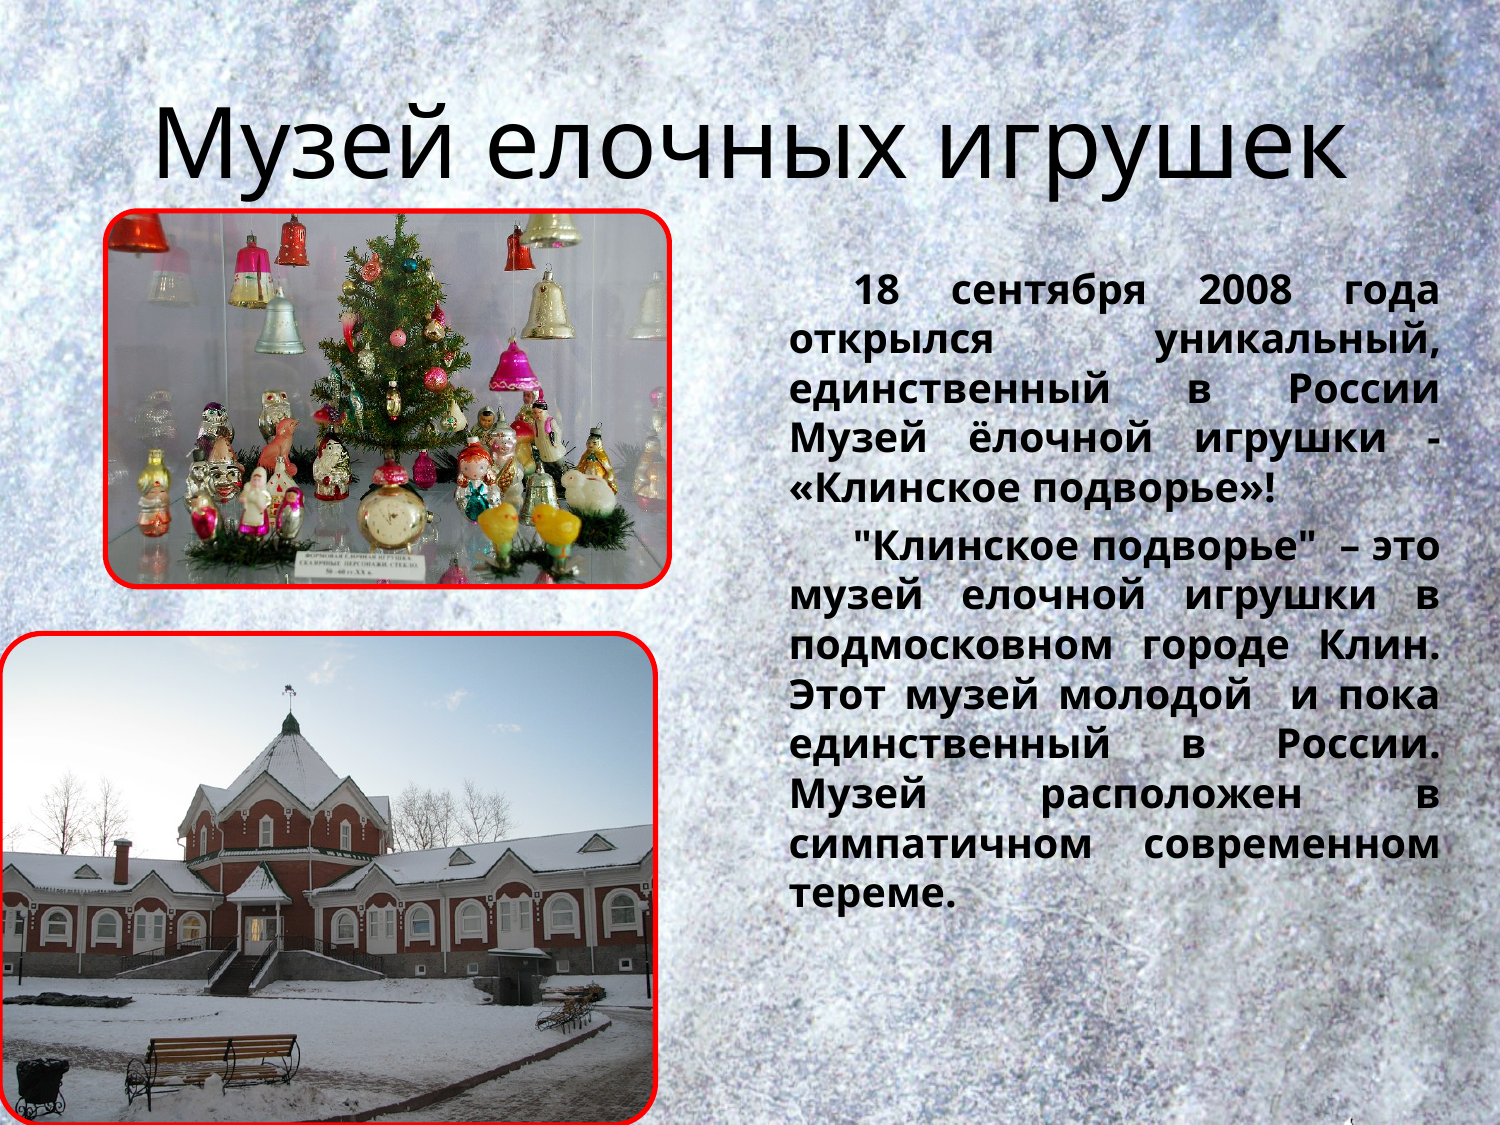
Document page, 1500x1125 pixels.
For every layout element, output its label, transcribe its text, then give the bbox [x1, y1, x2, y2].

picture [0, 0, 1500, 1125]
list 18 сентября 2008 года открылся уникальный, единственный в России Музей ёлочной игрушки - «Клинское подворье»! "Клинское подворье" – это музей елочной игрушки в подмосковном городе Клин. Этот музей молодой и пока единственный в России. Музей расположен в симпатичном современном тереме. [773, 255, 1456, 941]
title Музей елочных игрушек [75, 45, 1425, 233]
